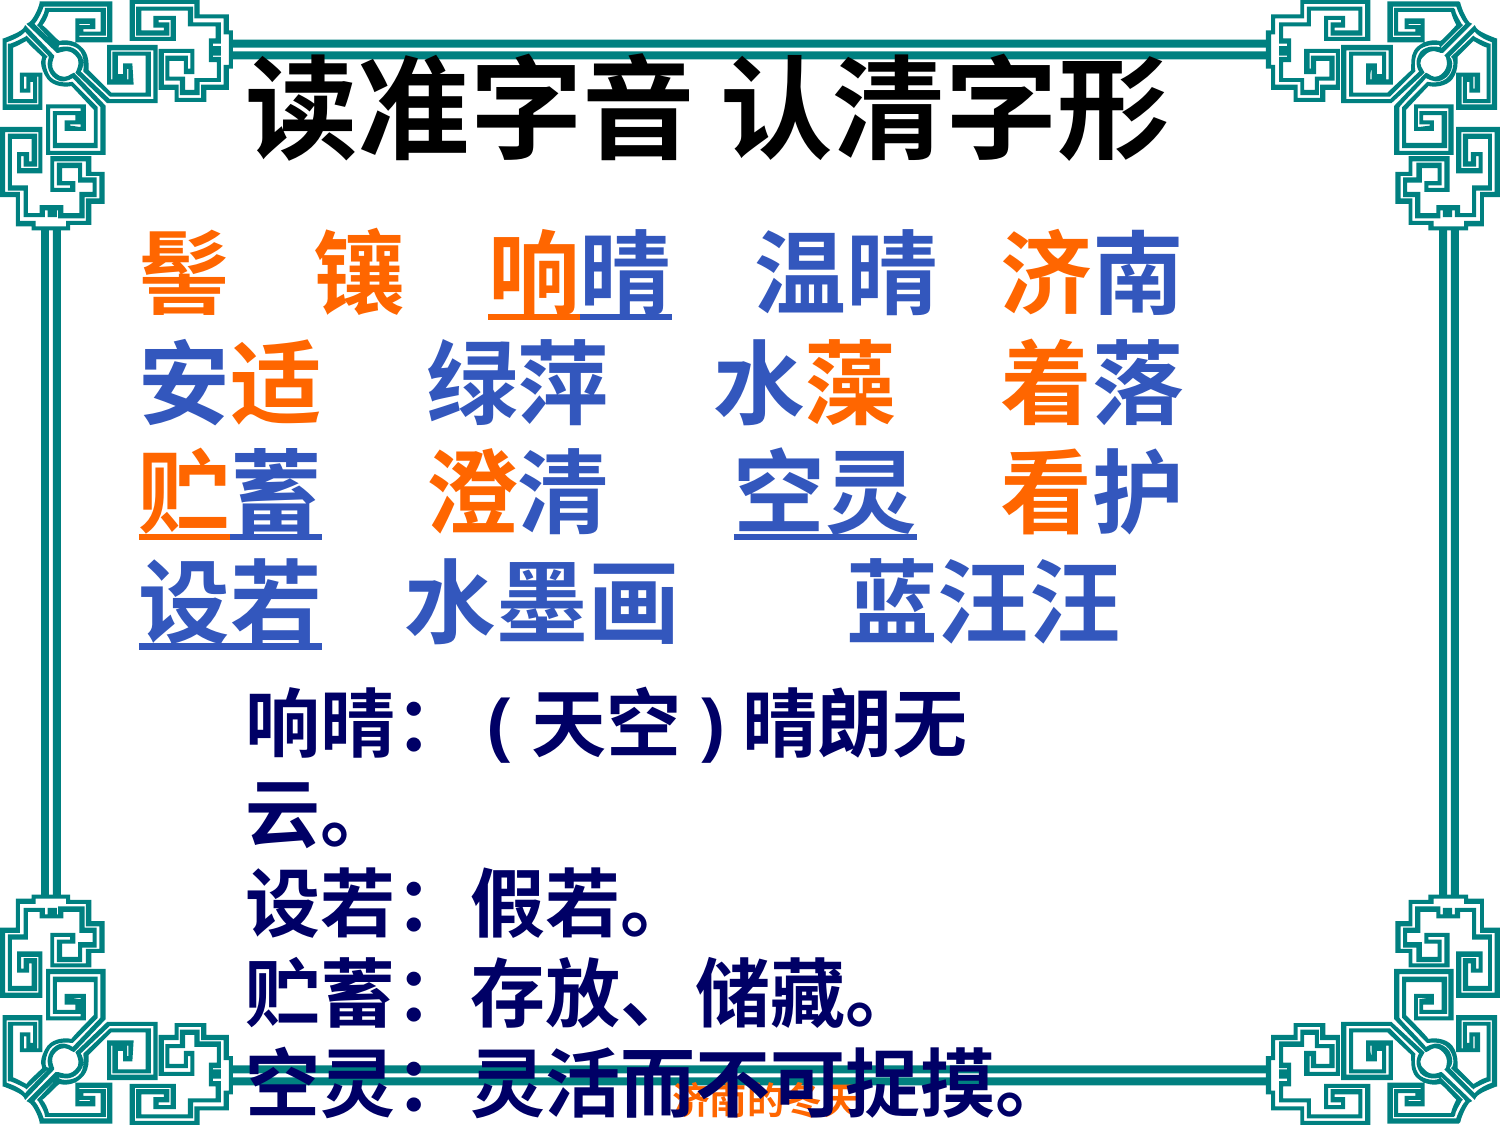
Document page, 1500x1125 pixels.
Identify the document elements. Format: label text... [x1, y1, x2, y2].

text_box 响晴：(天空)晴朗无云。 设若：假若。 贮蓄：存放、储藏。 空灵：灵活而不可捉摸。 [230, 668, 1117, 1125]
text_box 髻 镶 响晴 温晴 济南 安适 绿萍 水藻 着落 贮蓄 澄清 空灵 看护 设若 水墨画 蓝汪汪 [123, 207, 1424, 663]
text_box 读准字音 认清字形 [230, 30, 1306, 181]
